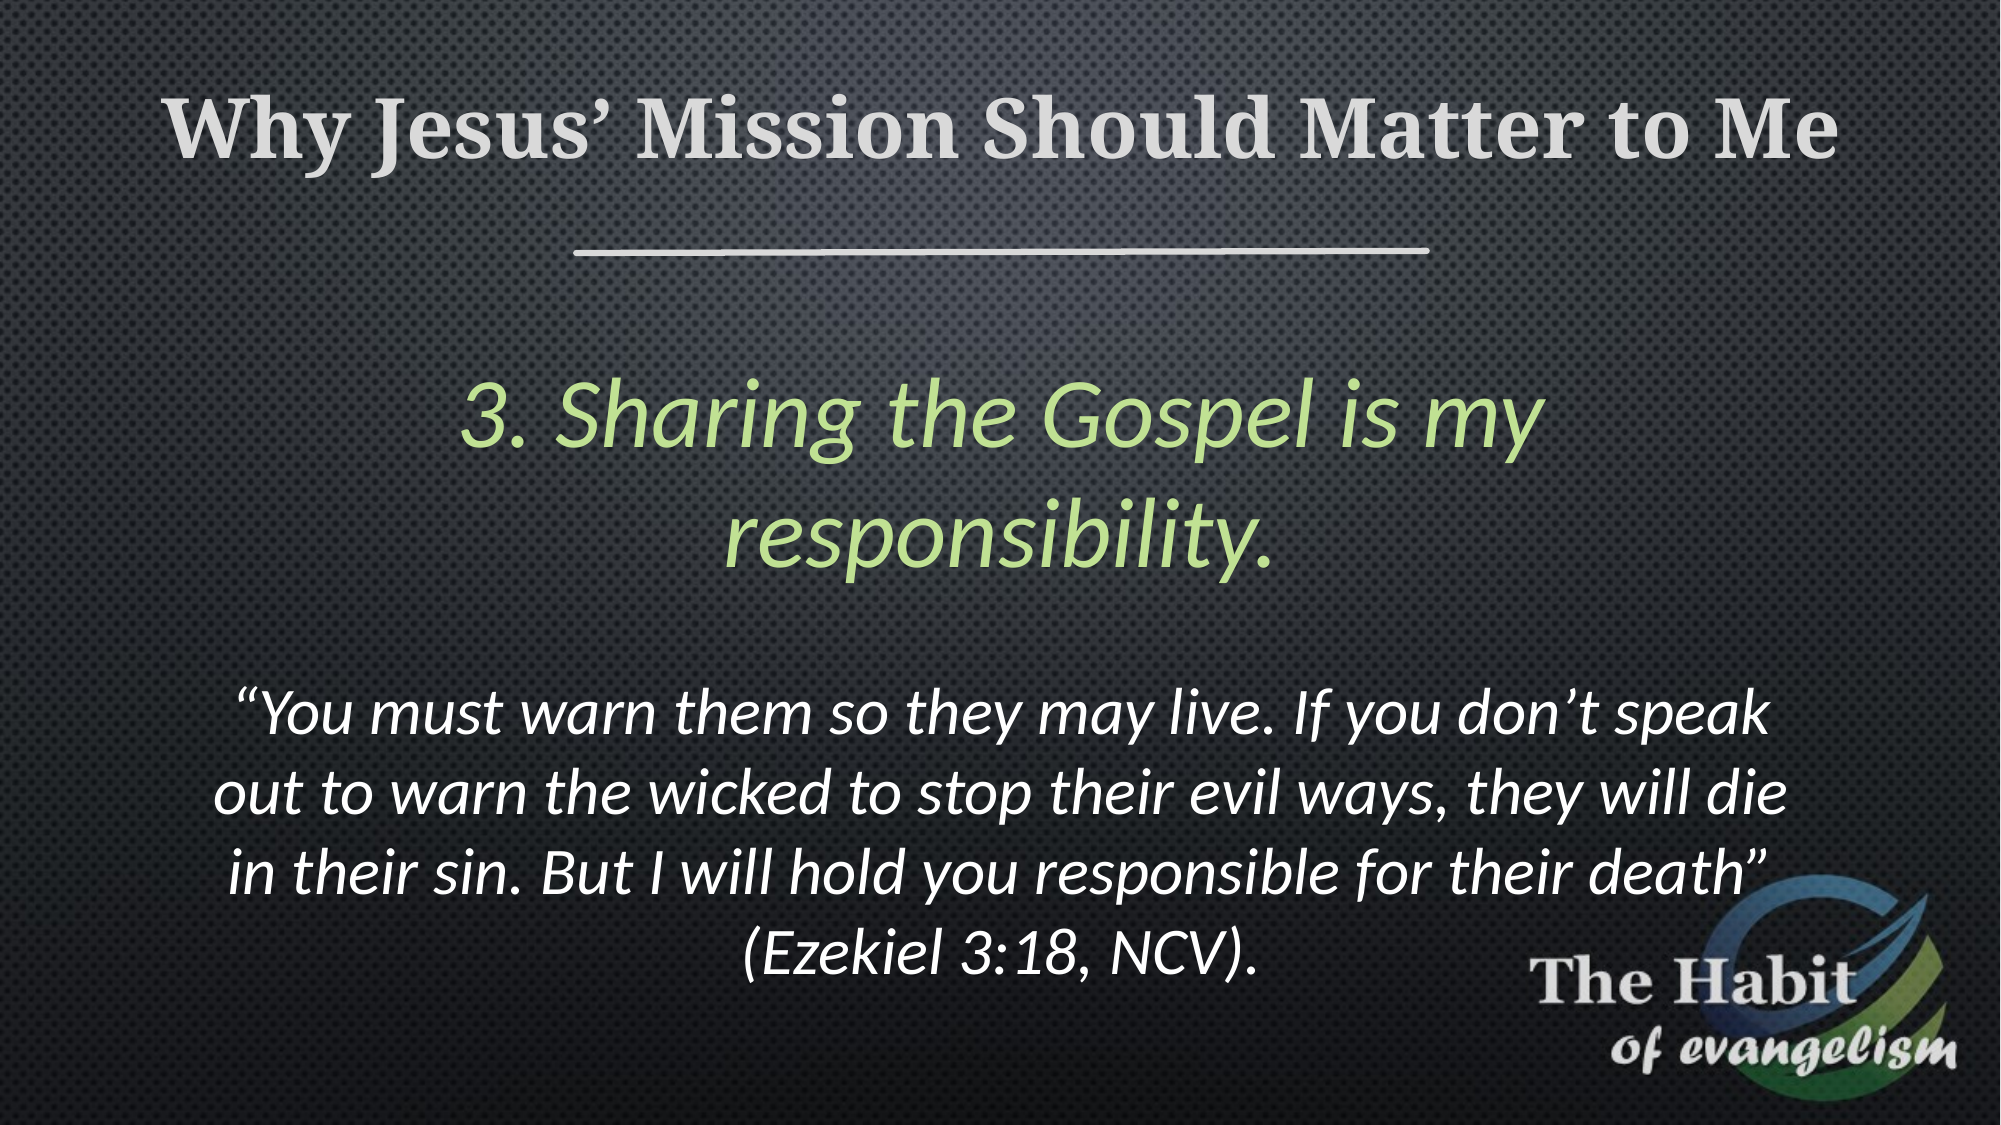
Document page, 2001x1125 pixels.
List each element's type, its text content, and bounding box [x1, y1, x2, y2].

text_box Why Jesus’ Mission Should Matter to Me [23, 67, 1980, 183]
picture [0, 0, 2001, 1125]
text_box 3. Sharing the Gospel is my responsibility. [332, 340, 1670, 595]
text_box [575, 250, 1427, 254]
text_box “You must warn them so they may live. If you don’t speak out to warn the wicked to stop their evil ways, they will die in their sin. But I will hold you responsible for their death” (Ezekiel 3:18, NCV). [181, 660, 1822, 995]
